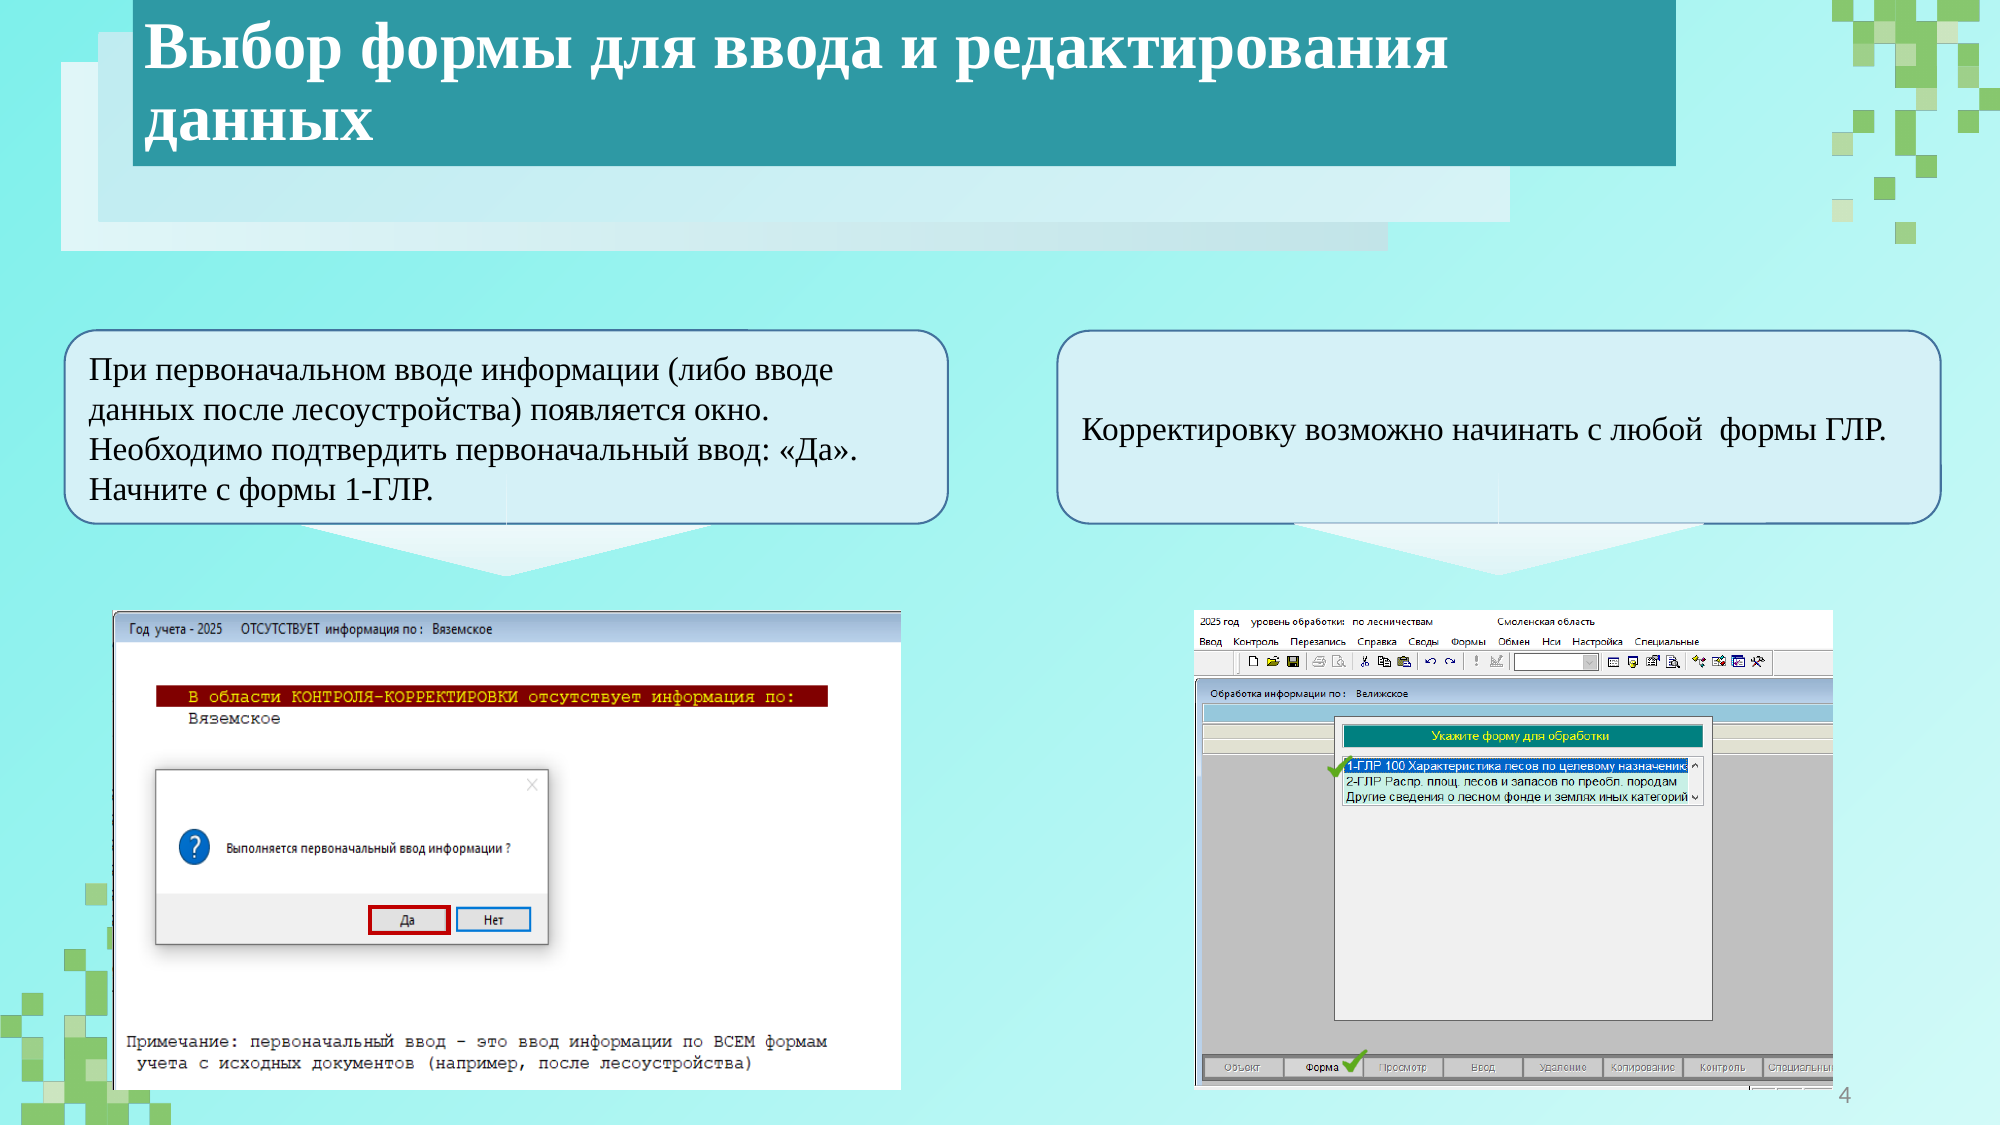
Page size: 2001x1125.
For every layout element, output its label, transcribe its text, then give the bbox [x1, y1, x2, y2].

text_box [60, 0, 1676, 251]
slide_number 4 [1416, 1063, 1867, 1124]
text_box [1194, 610, 1833, 1090]
text_box [1293, 472, 1705, 577]
picture [1832, 0, 2000, 244]
text_box [301, 473, 712, 578]
text_box При первоначальном вводе информации (либо вводе данных после лесоустройства) появляется окно. Необходимо подтвердить первоначальный ввод: «Да». Начните с формы 1-ГЛР. [63, 329, 949, 525]
picture [0, 610, 901, 1125]
text_box Корректировку возможно начинать с любой формы ГЛР. [1056, 329, 1942, 525]
